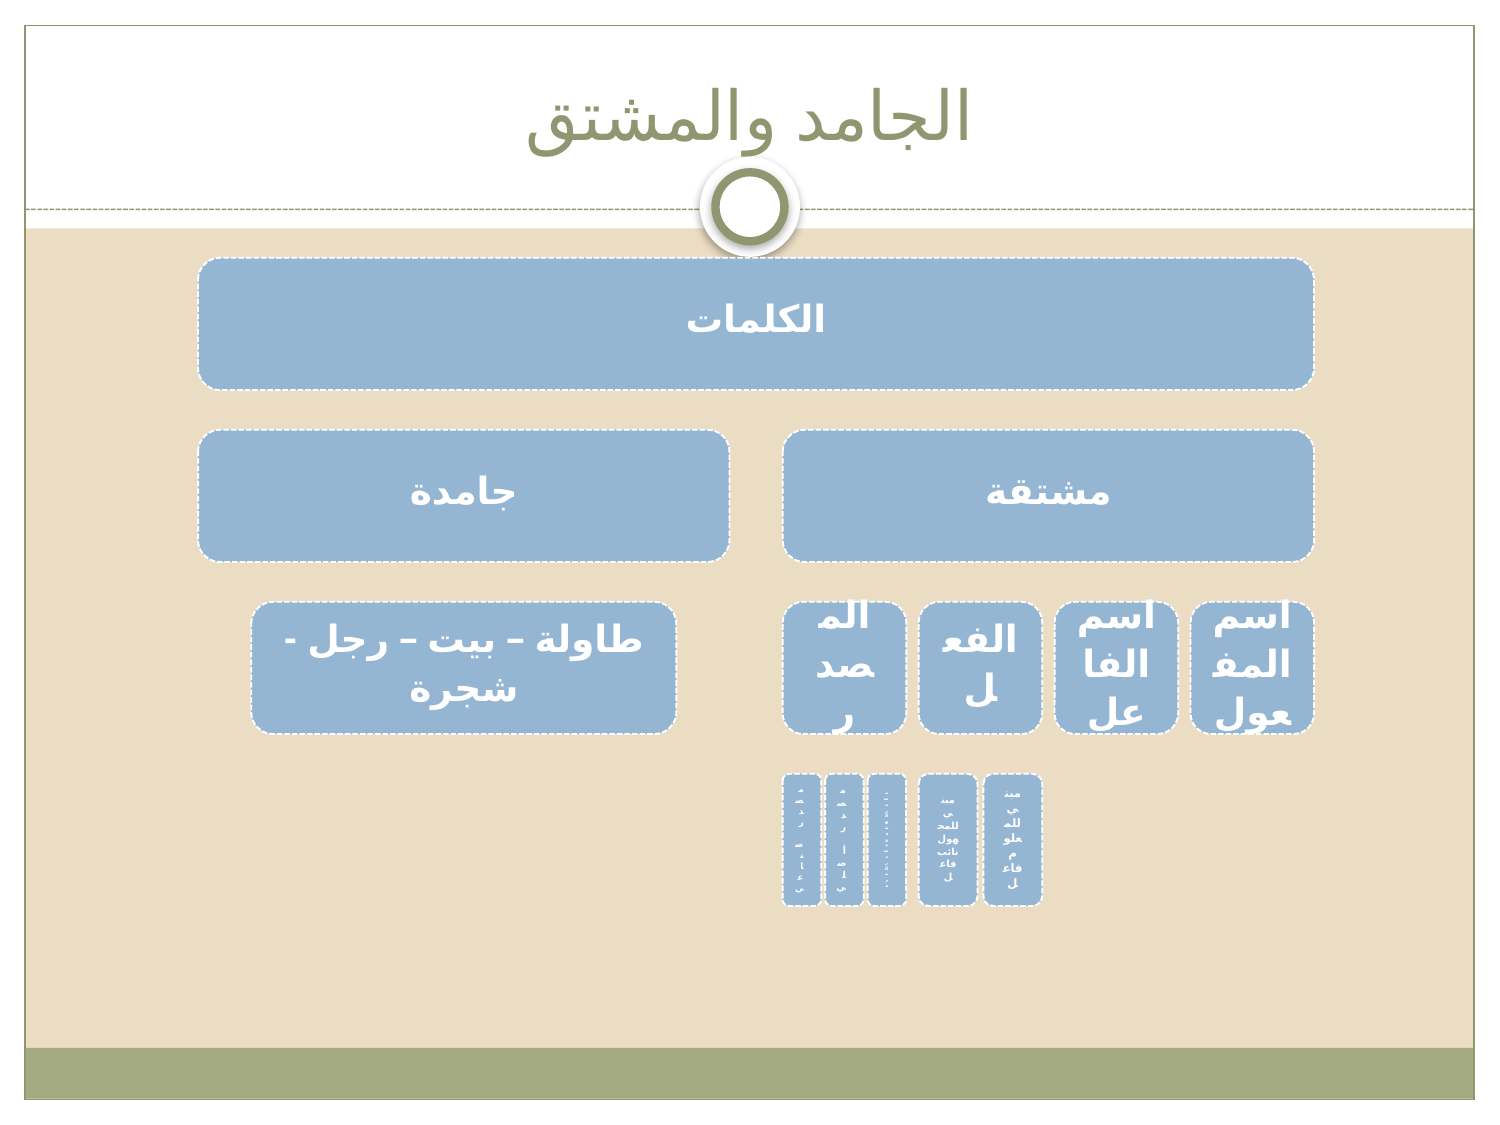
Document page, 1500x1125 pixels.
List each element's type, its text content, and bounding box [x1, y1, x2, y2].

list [58, 257, 1454, 1079]
title الجامد والمشتق [49, 37, 1450, 162]
